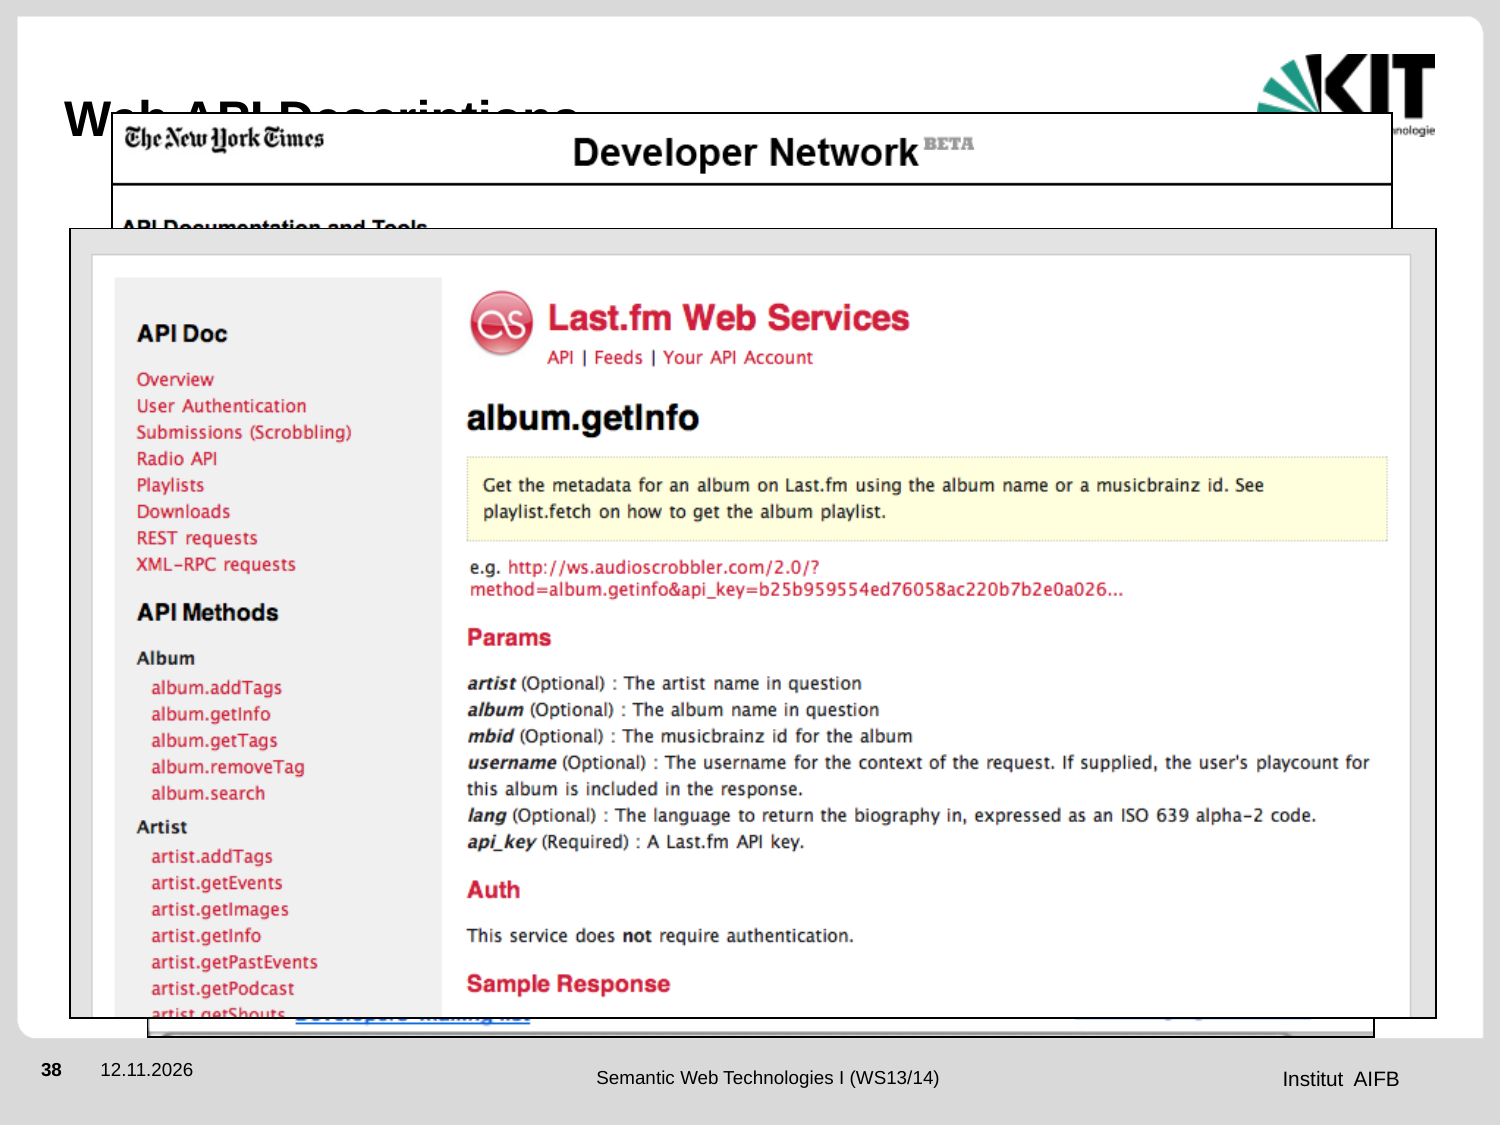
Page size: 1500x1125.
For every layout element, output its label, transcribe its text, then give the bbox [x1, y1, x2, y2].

title Web API Descriptions [64, 54, 1198, 147]
picture [0, 0, 1500, 1125]
